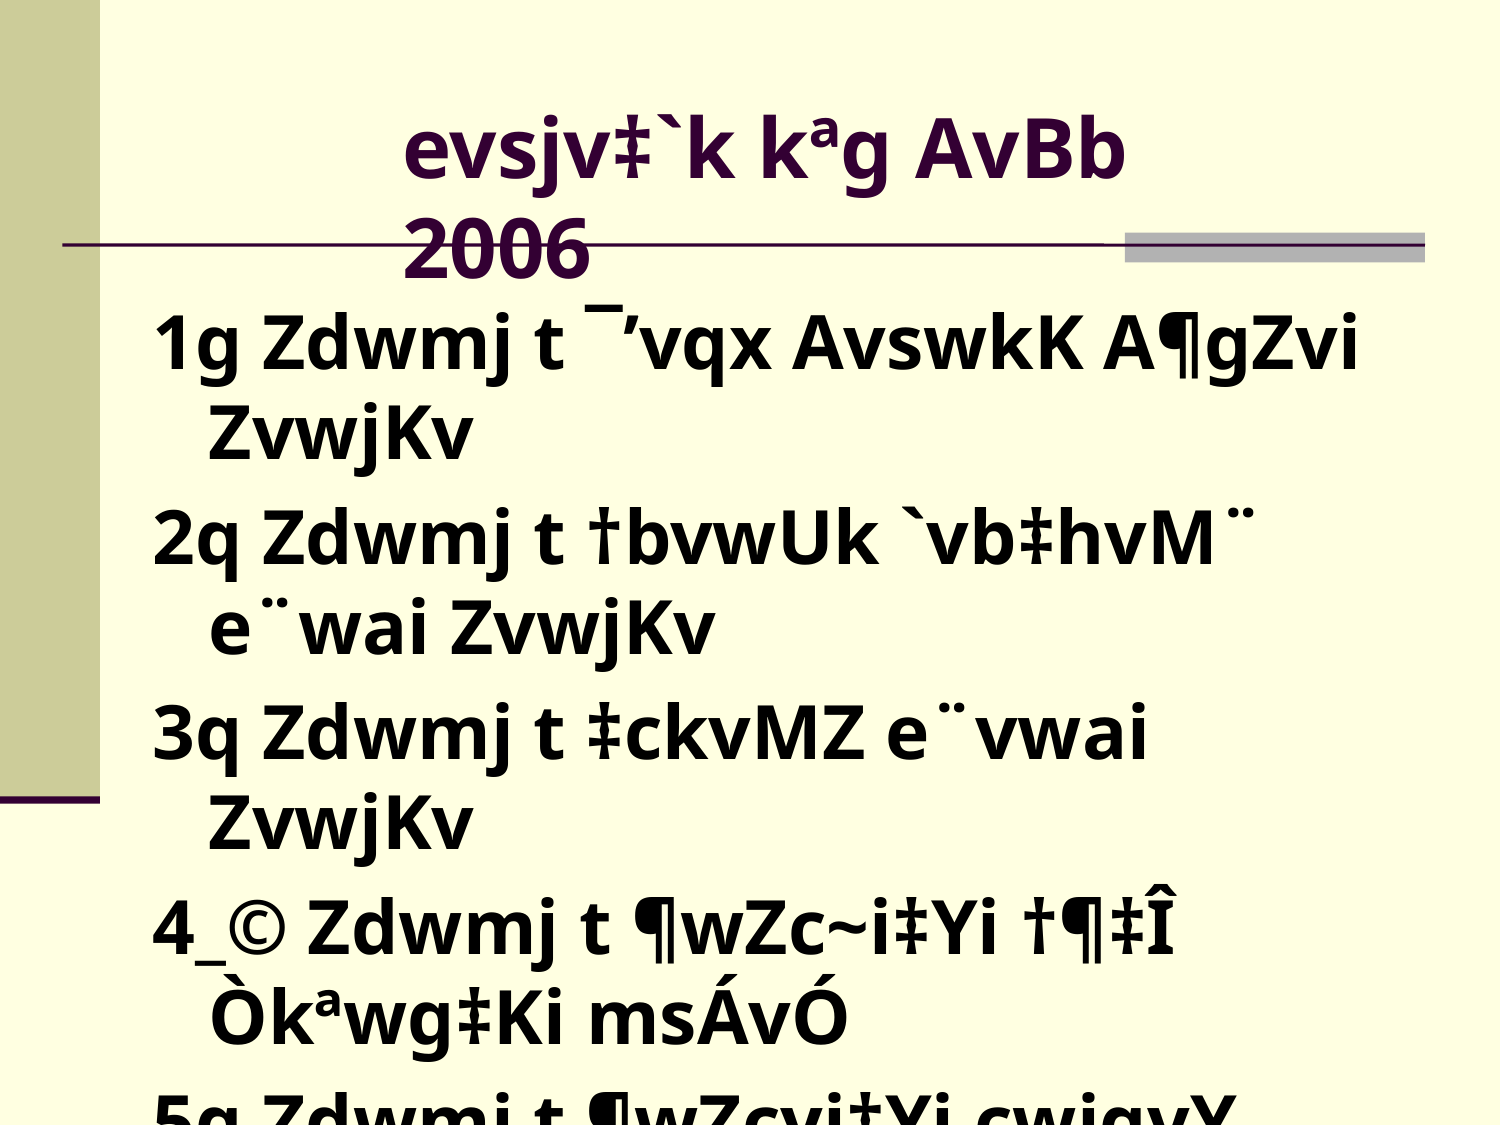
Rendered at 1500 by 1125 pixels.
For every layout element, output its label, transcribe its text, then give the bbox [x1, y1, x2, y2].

text_box evsjv‡`k kªg AvBb 2006 [387, 87, 1288, 303]
list 1g Zdwmj t ¯’vqx AvswkK A¶gZvi ZvwjKv 2q Zdwmj t †bvwUk `vb‡hvM¨ e¨wai ZvwjKv 3q Zdwmj t ‡ckvMZ e¨vwai ZvwjKv 4_© Zdwmj t ¶wZc~i‡Yi †¶‡Î Òkªwg‡Ki msÁvÓ 5g Zdwmj t ¶wZcyi‡Yi cwigvY [137, 287, 1400, 899]
